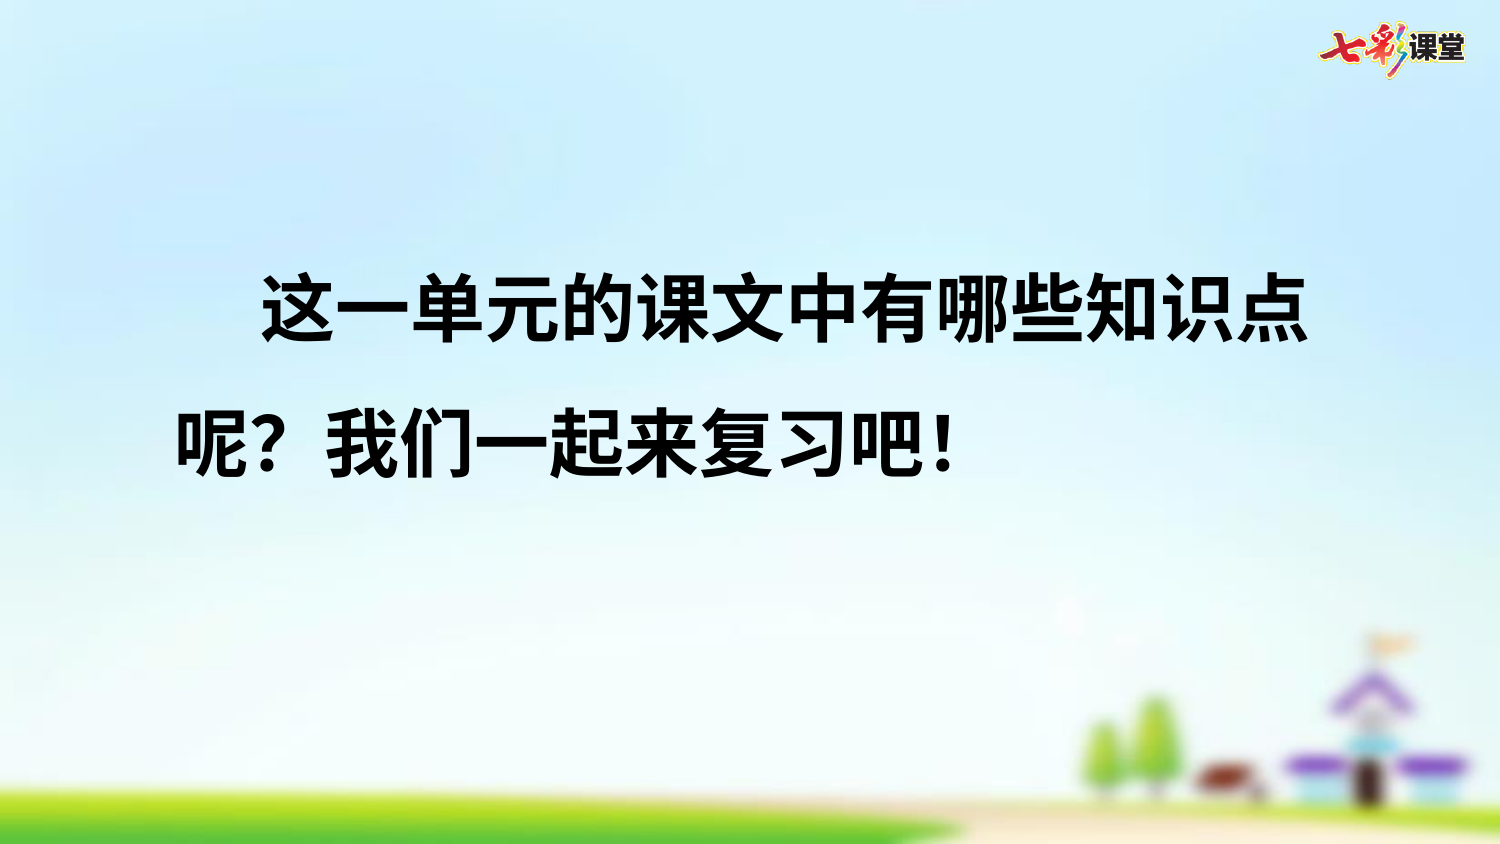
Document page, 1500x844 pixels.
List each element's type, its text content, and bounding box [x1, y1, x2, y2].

text_box 这一单元的课文中有哪些知识点呢？我们一起来复习吧！ [159, 209, 1376, 494]
picture [0, 0, 1500, 844]
